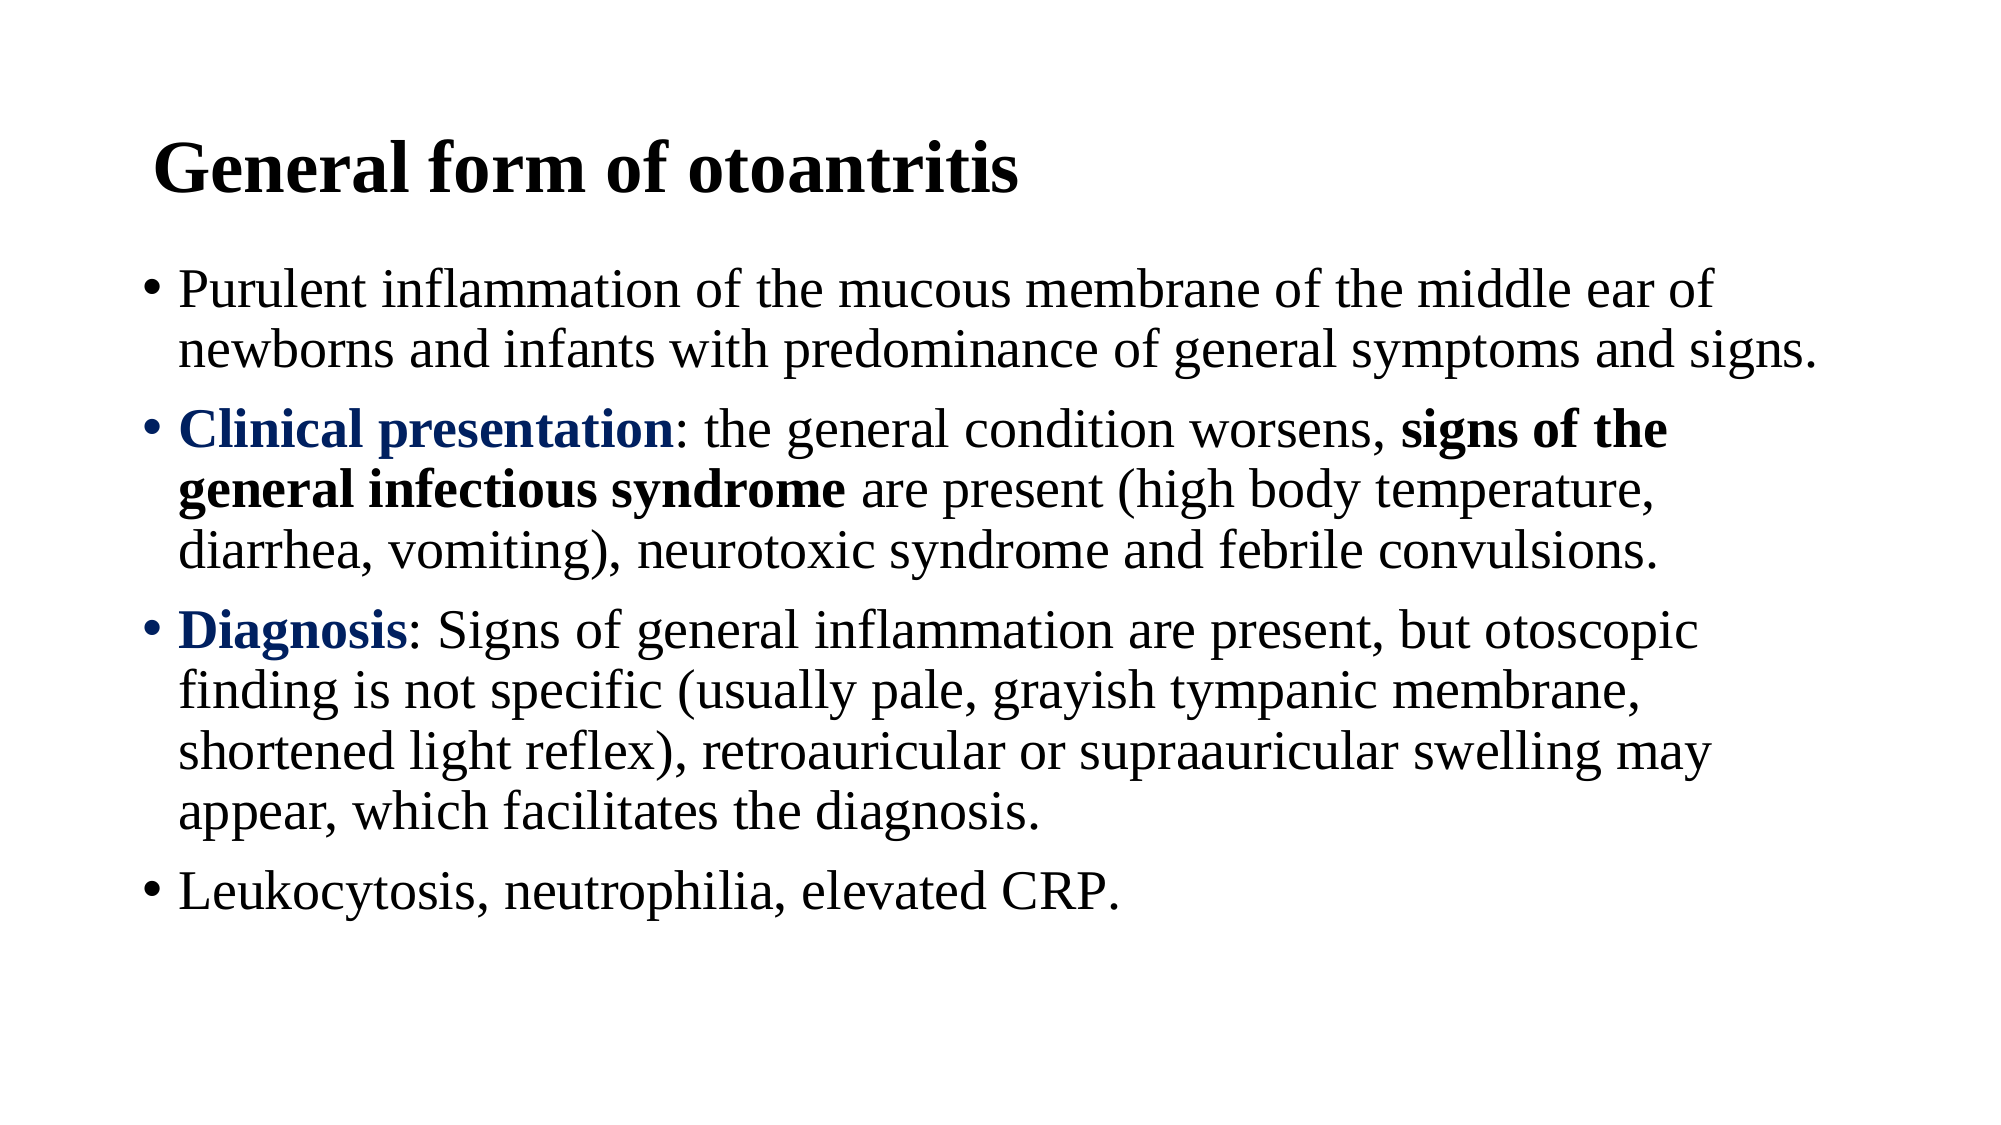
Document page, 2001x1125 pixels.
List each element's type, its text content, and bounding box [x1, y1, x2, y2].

title General form of otoantritis [137, 59, 1863, 278]
list Purulent inflammation of the mucous membrane of the middle ear of newborns and infants with predominance of general symptoms and signs. Clinical presentation: the general condition worsens, signs of the general infectious syndrome are present (high body temperature, diarrhea, vomiting), neurotoxic syndrome and febrile convulsions. Diagnosis: Signs of general inflammation are present, but otoscopic finding is not specific (usually pale, grayish tympanic membrane, shortened light reflex), retroauricular or supraauricular swelling may appear, which facilitates the diagnosis. Leukocytosis, neutrophilia, elevated CRP. [127, 251, 1853, 966]
